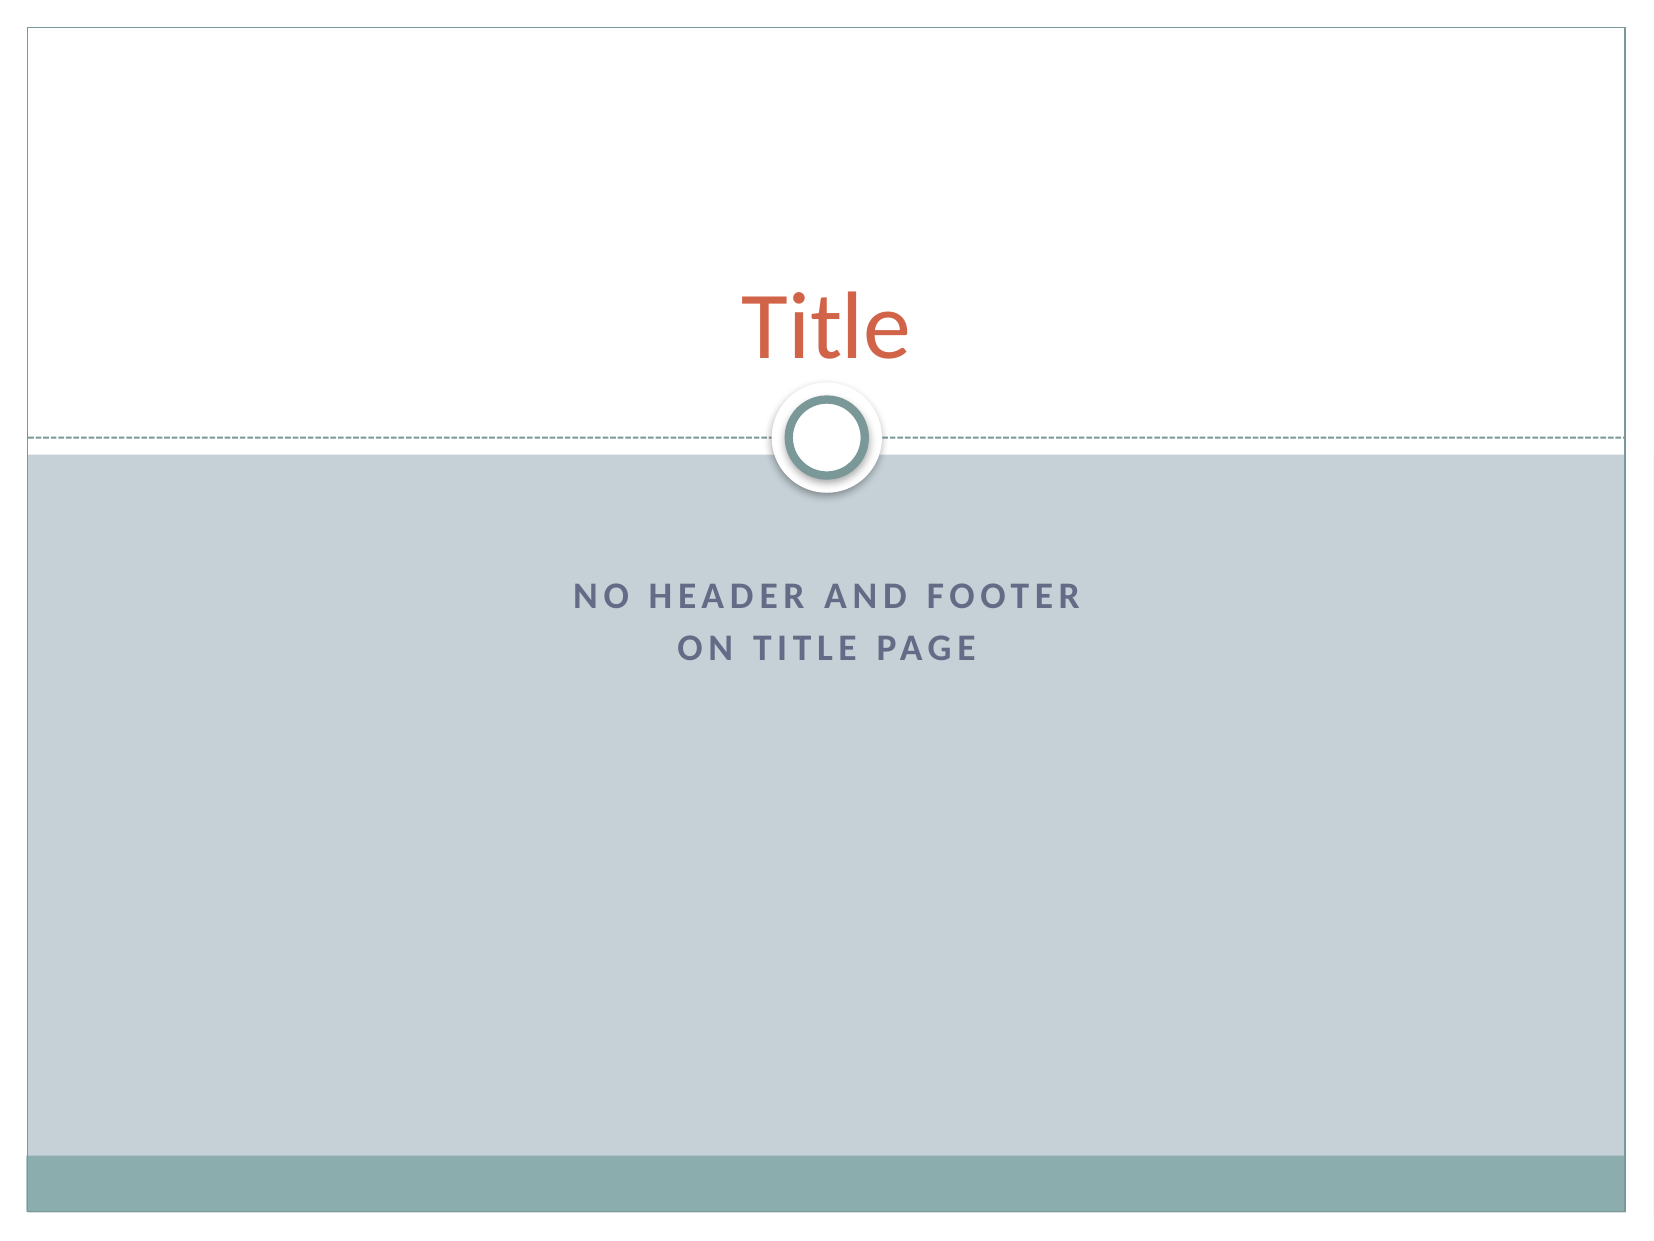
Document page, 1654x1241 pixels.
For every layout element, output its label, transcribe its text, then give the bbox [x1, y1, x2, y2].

title Title [124, 68, 1530, 386]
subtitle No header and footer On title page [248, 509, 1406, 827]
